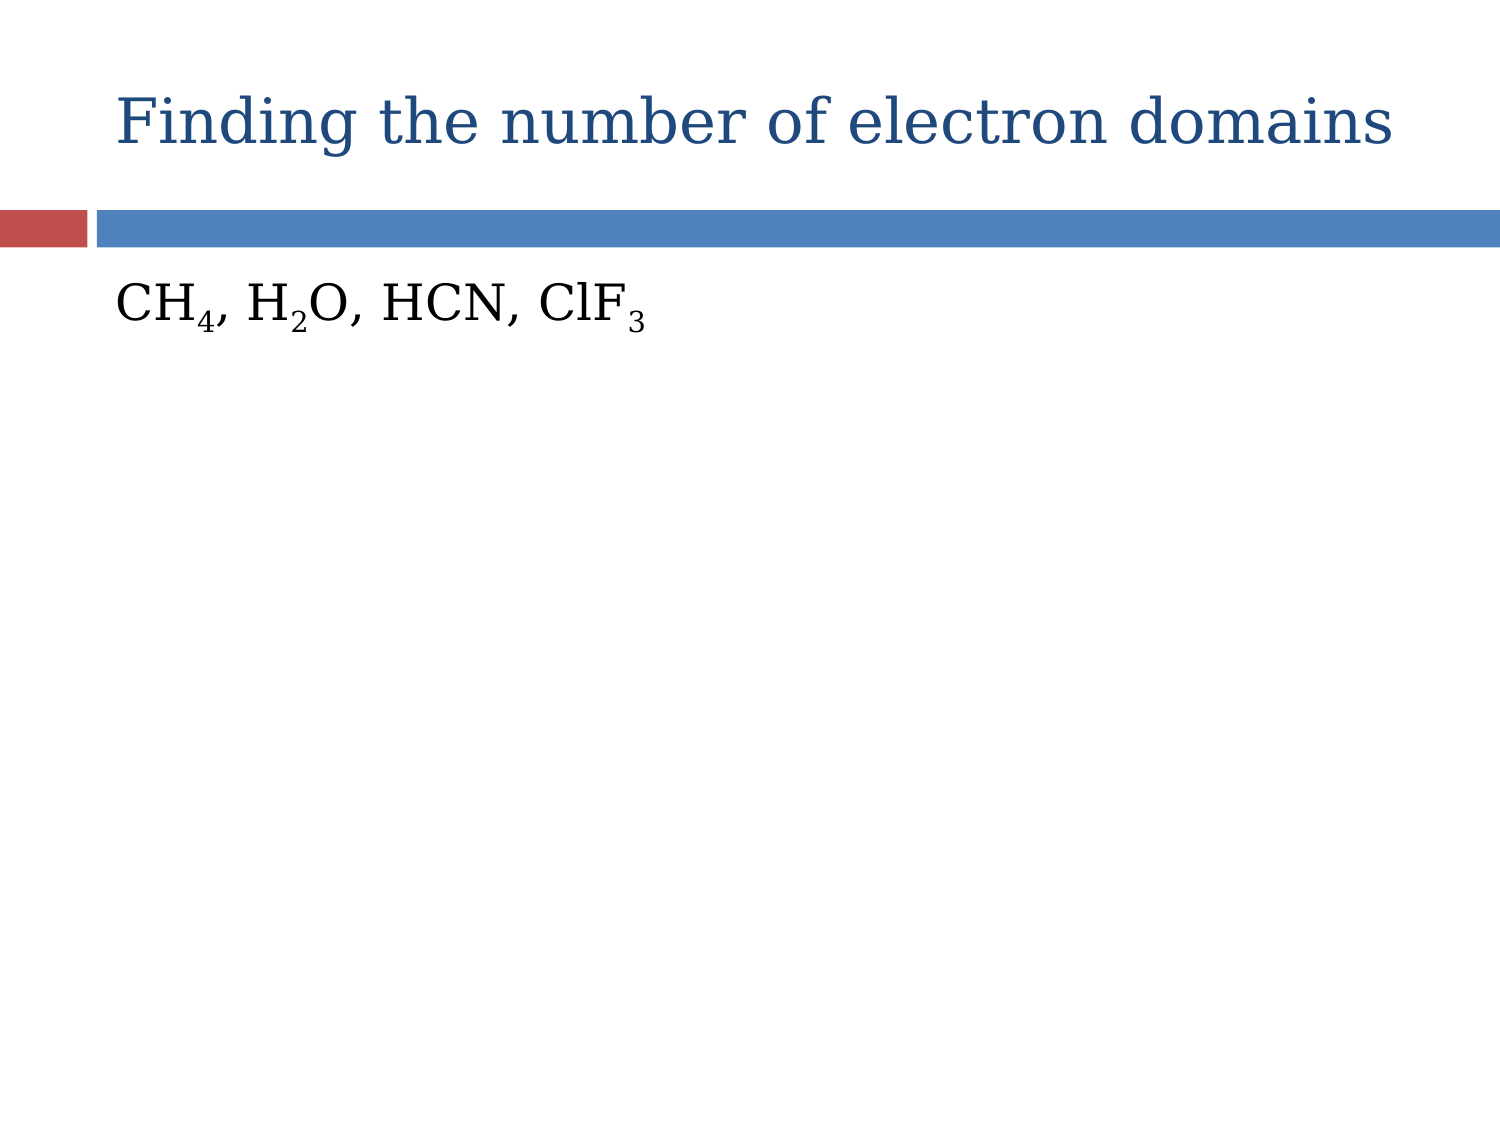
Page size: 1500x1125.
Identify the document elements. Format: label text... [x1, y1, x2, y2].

title Finding the number of electron domains [100, 37, 1438, 200]
list CH4, H2O, HCN, ClF3 [100, 262, 1438, 1000]
